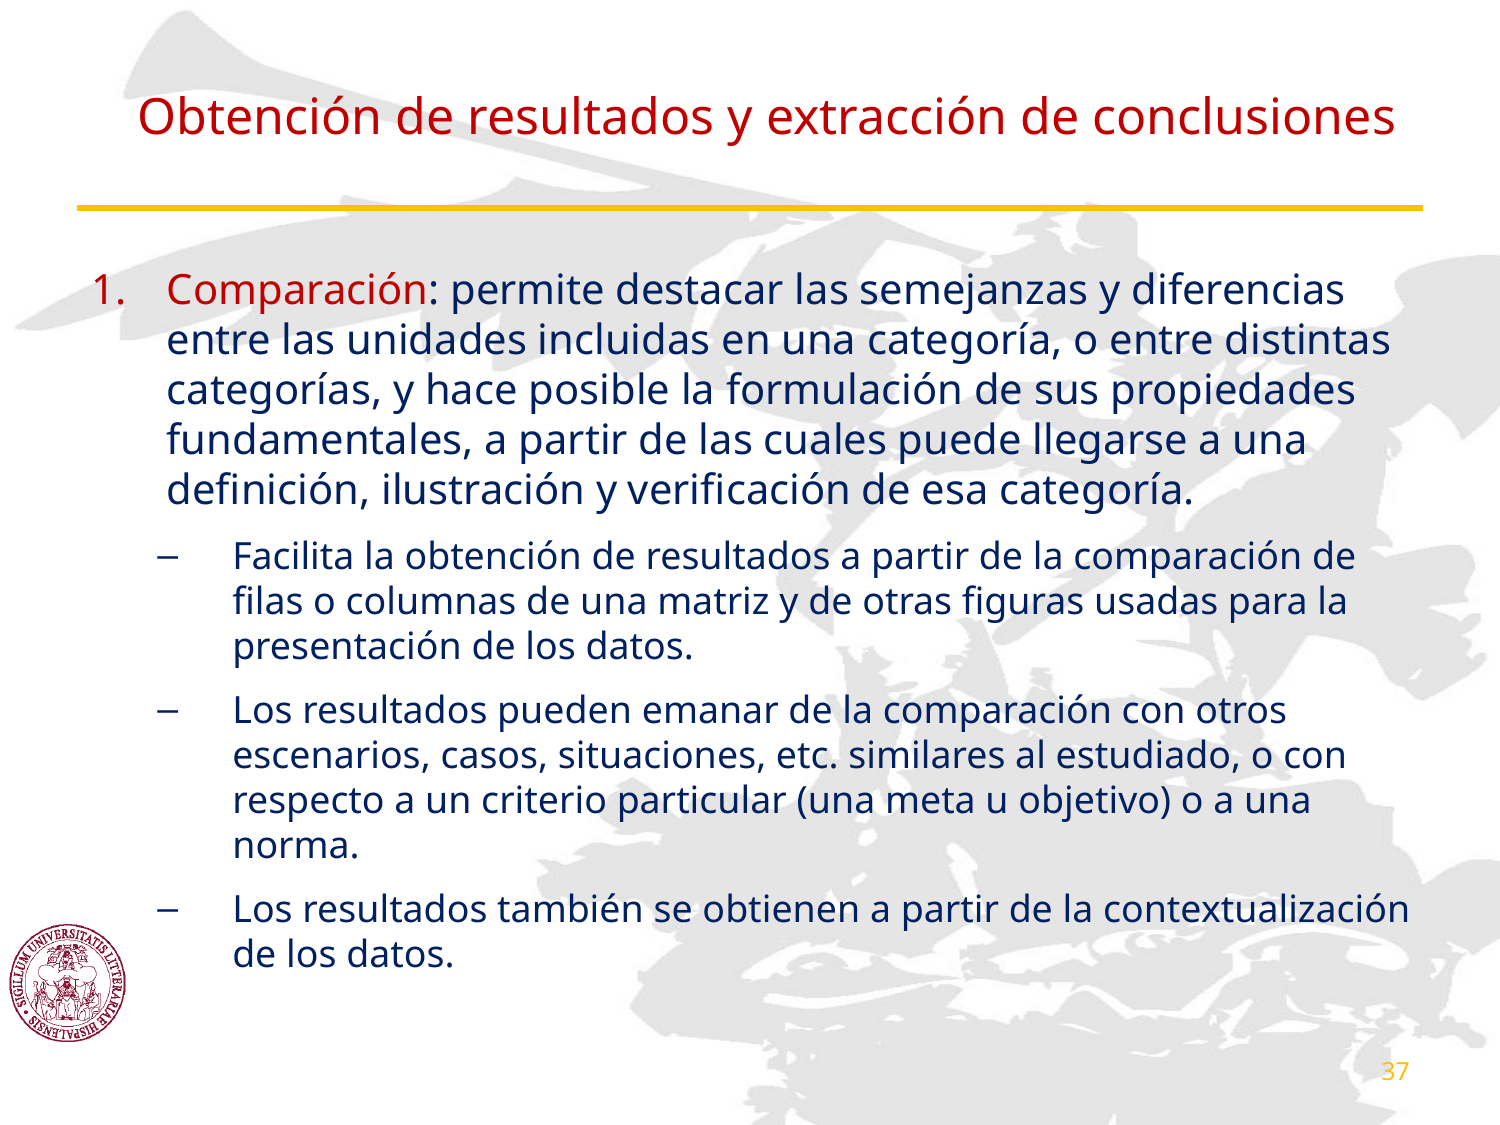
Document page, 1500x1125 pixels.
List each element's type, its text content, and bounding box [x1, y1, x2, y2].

slide_number 37 [1074, 1042, 1425, 1103]
list Comparación: permite destacar las semejanzas y diferencias entre las unidades incluidas en una categoría, o entre distintas categorías, y hace posible la formulación de sus propiedades fundamentales, a partir de las cuales puede llegarse a una definición, ilustración y verificación de esa categoría. Facilita la obtención de resultados a partir de la comparación de filas o columnas de una matriz y de otras figuras usadas para la presentación de los datos. Los resultados pueden emanar de la comparación con otros escenarios, casos, situaciones, etc. similares al estudiado, o con respecto a un criterio particular (una meta u objetivo) o a una norma. Los resultados también se obtienen a partir de la contextualización de los datos. [76, 255, 1427, 1094]
title Obtención de resultados y extracción de conclusiones [75, 45, 1425, 185]
picture [0, 0, 1500, 1125]
